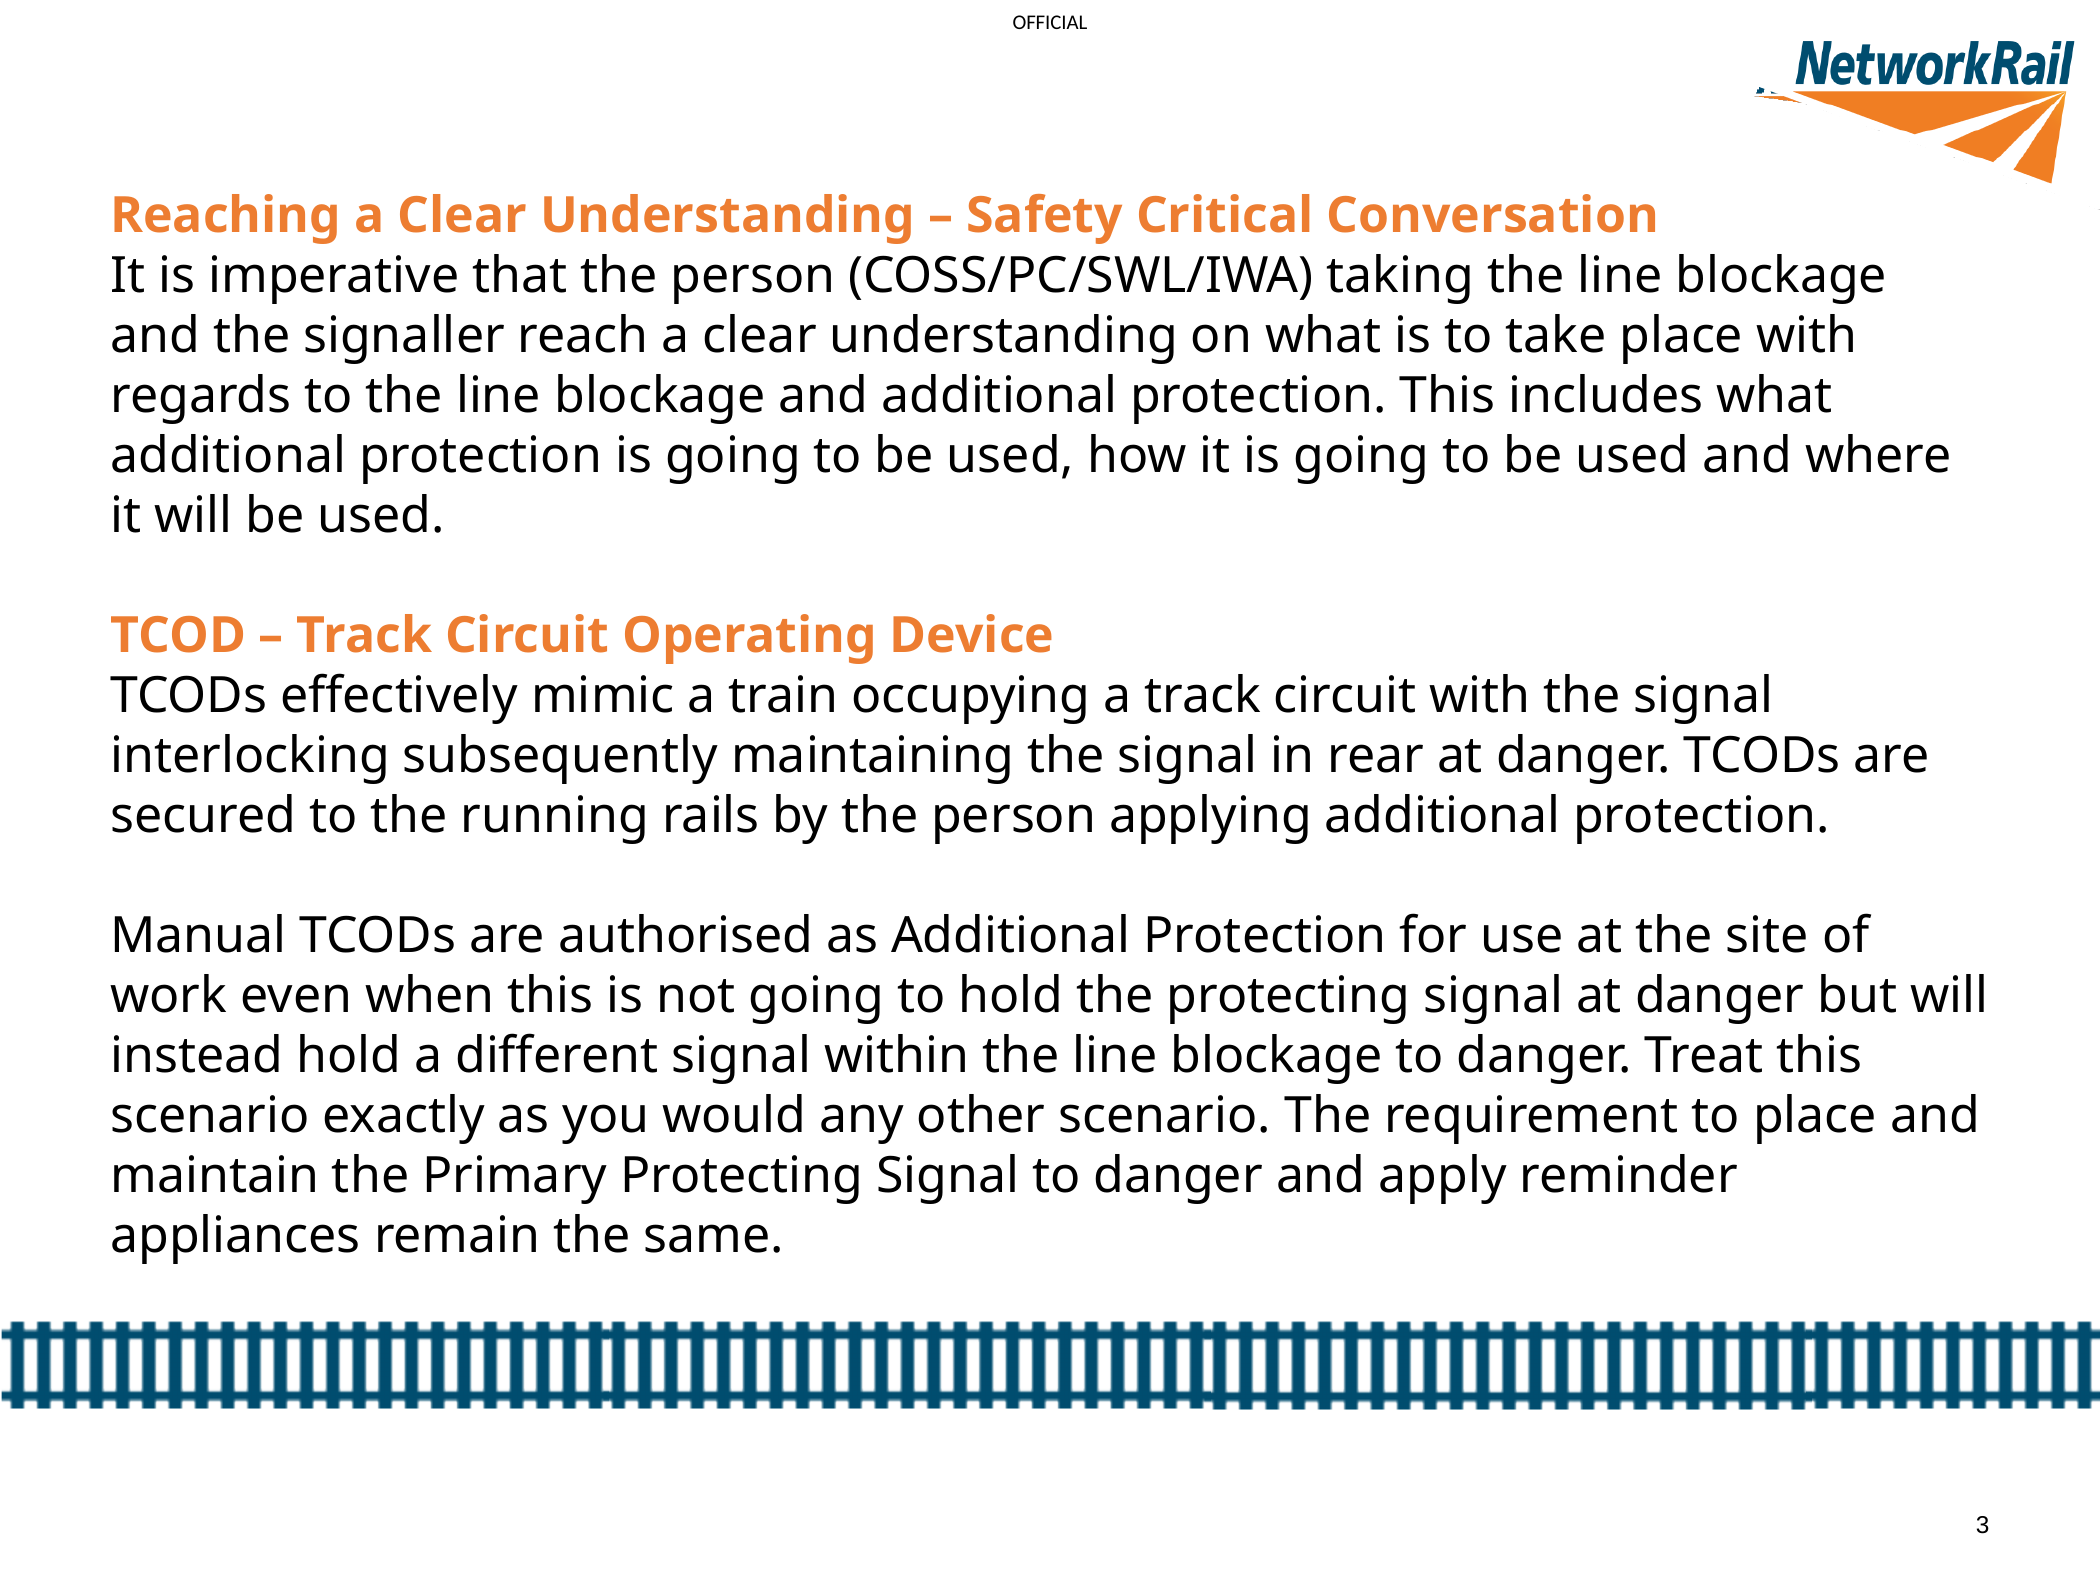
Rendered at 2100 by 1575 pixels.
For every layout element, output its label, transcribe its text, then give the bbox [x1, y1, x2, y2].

picture [1018, 1323, 1033, 1331]
picture [1880, 1323, 1895, 1331]
picture [1853, 1338, 1868, 1392]
picture [260, 1399, 274, 1408]
picture [808, 1323, 823, 1331]
picture [1959, 1399, 1974, 1408]
picture [391, 1338, 406, 1392]
picture [1045, 1399, 1059, 1408]
picture [966, 1399, 981, 1408]
picture [339, 1323, 353, 1331]
picture [1515, 1323, 1530, 1332]
picture [1018, 1399, 1033, 1408]
picture [575, 1323, 590, 1331]
picture [624, 1399, 639, 1408]
picture [1462, 1323, 1477, 1332]
picture [1150, 1338, 1165, 1392]
picture [1, 1338, 12, 1392]
picture [650, 1399, 665, 1408]
picture [444, 1399, 458, 1408]
picture [128, 1338, 143, 1392]
picture [1176, 1323, 1191, 1331]
picture [992, 1399, 1007, 1408]
picture [1436, 1323, 1451, 1332]
picture [2011, 1338, 2026, 1392]
picture [1123, 1338, 1138, 1392]
picture [1932, 1399, 1947, 1408]
picture [756, 1399, 770, 1408]
picture [1097, 1338, 1112, 1392]
picture [234, 1338, 248, 1392]
picture [887, 1323, 902, 1331]
picture [1018, 1338, 1033, 1392]
picture [391, 1399, 406, 1408]
picture [470, 1399, 485, 1408]
picture [1594, 1339, 1608, 1393]
picture [835, 1323, 849, 1331]
picture [992, 1338, 1007, 1392]
picture [1672, 1400, 1687, 1409]
picture [1252, 1339, 1266, 1393]
picture [1252, 1323, 1266, 1332]
picture [1906, 1399, 1921, 1408]
picture [861, 1399, 875, 1408]
picture [575, 1399, 590, 1408]
picture [1097, 1323, 1112, 1331]
picture [1357, 1323, 1372, 1332]
picture [1672, 1323, 1687, 1332]
picture [1225, 1339, 1240, 1393]
picture [207, 1323, 222, 1331]
picture [234, 1323, 248, 1331]
picture [496, 1323, 511, 1331]
picture [1097, 1399, 1112, 1408]
picture [181, 1399, 196, 1408]
picture [1383, 1323, 1398, 1332]
picture [782, 1399, 797, 1408]
picture [207, 1399, 222, 1408]
picture [756, 1323, 770, 1331]
picture [650, 1338, 665, 1392]
picture [155, 1323, 169, 1331]
picture [23, 1399, 38, 1408]
picture [1252, 1400, 1266, 1409]
picture [2038, 1338, 2052, 1392]
picture [729, 1338, 744, 1392]
picture [966, 1338, 981, 1392]
picture [2038, 1323, 2052, 1331]
picture [1436, 1339, 1451, 1393]
picture [1567, 1323, 1582, 1332]
picture [522, 1323, 537, 1331]
picture [470, 1323, 485, 1331]
picture [1123, 1399, 1138, 1408]
picture [913, 1399, 928, 1408]
picture [312, 1323, 327, 1331]
picture [1462, 1339, 1477, 1393]
picture [1278, 1323, 1293, 1332]
picture [703, 1338, 718, 1392]
picture [940, 1323, 954, 1331]
picture [1383, 1400, 1398, 1409]
picture [887, 1399, 902, 1408]
picture [365, 1338, 380, 1392]
picture [444, 1338, 458, 1392]
picture [444, 1323, 458, 1331]
picture [1071, 1323, 1086, 1331]
picture [1304, 1400, 1319, 1409]
picture [1488, 1323, 1503, 1332]
picture [1071, 1399, 1086, 1408]
picture [650, 1323, 665, 1331]
picture [1436, 1400, 1451, 1409]
picture [756, 1338, 770, 1392]
picture [76, 1323, 91, 1331]
picture [365, 1323, 380, 1331]
picture [102, 1323, 117, 1331]
picture [782, 1323, 797, 1331]
picture [1778, 1400, 1793, 1409]
picture [1804, 1339, 1816, 1392]
picture [940, 1338, 954, 1392]
picture [624, 1323, 639, 1331]
picture [992, 1323, 1007, 1331]
picture [913, 1323, 928, 1331]
picture [1752, 1400, 1766, 1409]
picture [181, 1338, 196, 1392]
picture [1880, 1399, 1895, 1408]
picture [703, 1399, 718, 1408]
picture [1646, 1323, 1661, 1332]
picture [1278, 1339, 1293, 1393]
picture [1985, 1323, 2000, 1331]
picture [940, 1399, 954, 1408]
picture [1462, 1400, 1477, 1409]
picture [1752, 1339, 1766, 1393]
picture [1541, 1339, 1556, 1393]
picture [1357, 1339, 1372, 1393]
picture [601, 1339, 613, 1392]
picture [1225, 1323, 1240, 1332]
picture [1488, 1339, 1503, 1393]
picture [1225, 1400, 1240, 1409]
picture [2038, 1399, 2052, 1408]
picture [1488, 1400, 1503, 1409]
picture [1410, 1323, 1424, 1332]
picture [286, 1323, 301, 1331]
picture [1594, 1323, 1608, 1332]
picture [2090, 1338, 2100, 1392]
picture [260, 1323, 274, 1331]
picture [1410, 1400, 1424, 1409]
picture [575, 1338, 590, 1392]
picture [102, 1338, 117, 1392]
picture [808, 1338, 823, 1392]
picture [339, 1399, 353, 1408]
picture [624, 1338, 639, 1392]
picture [913, 1338, 928, 1392]
picture [2064, 1338, 2079, 1392]
picture [1827, 1338, 1842, 1392]
picture [703, 1323, 718, 1331]
picture [729, 1399, 744, 1408]
picture [76, 1338, 91, 1392]
picture [1853, 1399, 1868, 1408]
picture [1331, 1323, 1345, 1332]
picture [677, 1323, 692, 1331]
picture [835, 1399, 849, 1408]
picture [181, 1323, 196, 1331]
picture [1541, 1400, 1556, 1409]
picture [835, 1338, 849, 1392]
picture [1515, 1339, 1530, 1393]
picture [1202, 1322, 1214, 1331]
picture [1045, 1323, 1059, 1331]
picture [1567, 1339, 1582, 1393]
picture [339, 1338, 353, 1392]
picture [312, 1399, 327, 1408]
picture [1932, 1323, 1947, 1331]
picture [549, 1399, 564, 1408]
picture [808, 1399, 823, 1408]
picture [417, 1338, 432, 1392]
picture [1880, 1338, 1895, 1392]
picture [365, 1399, 380, 1408]
picture [207, 1338, 222, 1392]
picture [1827, 1399, 1842, 1408]
picture [1123, 1323, 1138, 1331]
picture [966, 1323, 981, 1331]
picture [1620, 1323, 1635, 1332]
picture [1699, 1400, 1714, 1409]
picture [286, 1399, 301, 1408]
picture [1725, 1400, 1740, 1409]
picture [1, 1399, 12, 1408]
picture [1383, 1339, 1398, 1393]
picture [1699, 1323, 1714, 1332]
picture [1959, 1338, 1974, 1392]
picture [391, 1323, 406, 1331]
text_box Reaching a Clear Understanding – Safety Critical Conversation It is imperative that the person (COSS/PC/SWL/IWA) taking the line blockage and the signaller reach a clear understanding on what is to take place with regards to the line blockage and additional protection. This includes what additional protection is going to be used, how it is going to be used and where it will be used. TCOD – Track Circuit Operating Device TCODs effectively mimic a train occupying a track circuit with the signal interlocking subsequently maintaining the signal in rear at danger. TCODs are secured to the running rails by the person applying additional protection. Manual TCODs are authorised as Additional Protection for use at the site of work even when this is not going to hold the protecting signal at danger but will instead hold a different signal within the line blockage to danger. Treat this scenario exactly as you would any other scenario. The requirement to place and maintain the Primary Protecting Signal to danger and apply reminder appliances remain the same. [95, 174, 2005, 1270]
picture [1202, 1400, 1214, 1409]
picture [496, 1338, 511, 1392]
picture [2090, 1323, 2100, 1331]
picture [496, 1399, 511, 1408]
picture [1278, 1400, 1293, 1409]
picture [49, 1323, 64, 1331]
picture [128, 1399, 143, 1408]
picture [155, 1399, 169, 1408]
picture [861, 1338, 875, 1392]
picture [1985, 1399, 2000, 1408]
picture [1646, 1400, 1661, 1409]
picture [1331, 1339, 1345, 1393]
picture [1699, 1339, 1714, 1393]
picture [1176, 1399, 1191, 1408]
picture [1754, 0, 2100, 210]
picture [677, 1399, 692, 1408]
picture [1932, 1338, 1947, 1392]
picture [1827, 1323, 1842, 1331]
picture [23, 1338, 38, 1392]
picture [286, 1338, 301, 1392]
picture [861, 1323, 875, 1331]
picture [1, 1323, 12, 1331]
picture [260, 1338, 274, 1392]
picture [601, 1322, 613, 1331]
picture [1620, 1339, 1635, 1393]
picture [677, 1338, 692, 1392]
picture [102, 1399, 117, 1408]
picture [2064, 1399, 2079, 1408]
picture [1357, 1400, 1372, 1409]
picture [312, 1338, 327, 1392]
picture [1752, 1323, 1766, 1332]
picture [417, 1323, 432, 1331]
picture [1725, 1323, 1740, 1332]
picture [1853, 1323, 1868, 1331]
picture [417, 1399, 432, 1408]
picture [1304, 1339, 1319, 1393]
picture [2011, 1399, 2026, 1408]
picture [1725, 1339, 1740, 1393]
picture [782, 1338, 797, 1392]
picture [1150, 1323, 1165, 1331]
picture [729, 1323, 744, 1331]
picture [128, 1323, 143, 1331]
picture [1778, 1339, 1793, 1393]
picture [1620, 1400, 1635, 1409]
picture [49, 1399, 64, 1408]
picture [470, 1338, 485, 1392]
picture [155, 1338, 169, 1392]
picture [1906, 1338, 1921, 1392]
picture [549, 1323, 564, 1331]
picture [1410, 1339, 1424, 1393]
picture [601, 1399, 613, 1408]
picture [1906, 1323, 1921, 1331]
picture [2064, 1323, 2079, 1331]
picture [1778, 1323, 1793, 1332]
picture [1071, 1338, 1086, 1392]
picture [1985, 1338, 2000, 1392]
picture [1150, 1399, 1165, 1408]
picture [1176, 1338, 1191, 1392]
picture [522, 1399, 537, 1408]
picture [234, 1399, 248, 1408]
picture [1804, 1322, 1816, 1331]
picture [1045, 1338, 1059, 1392]
picture [1202, 1339, 1214, 1392]
picture [1646, 1339, 1661, 1393]
picture [1672, 1339, 1687, 1393]
picture [1959, 1323, 1974, 1331]
picture [23, 1323, 38, 1331]
picture [2090, 1399, 2100, 1408]
picture [76, 1399, 91, 1408]
picture [1594, 1400, 1608, 1409]
picture [522, 1338, 537, 1392]
picture [1515, 1400, 1530, 1409]
picture [1804, 1399, 1816, 1409]
picture [1567, 1400, 1582, 1409]
picture [887, 1338, 902, 1392]
picture [1331, 1400, 1345, 1409]
picture [1304, 1323, 1319, 1332]
picture [49, 1338, 64, 1392]
picture [549, 1338, 564, 1392]
picture [2011, 1323, 2026, 1331]
picture [1541, 1323, 1556, 1332]
